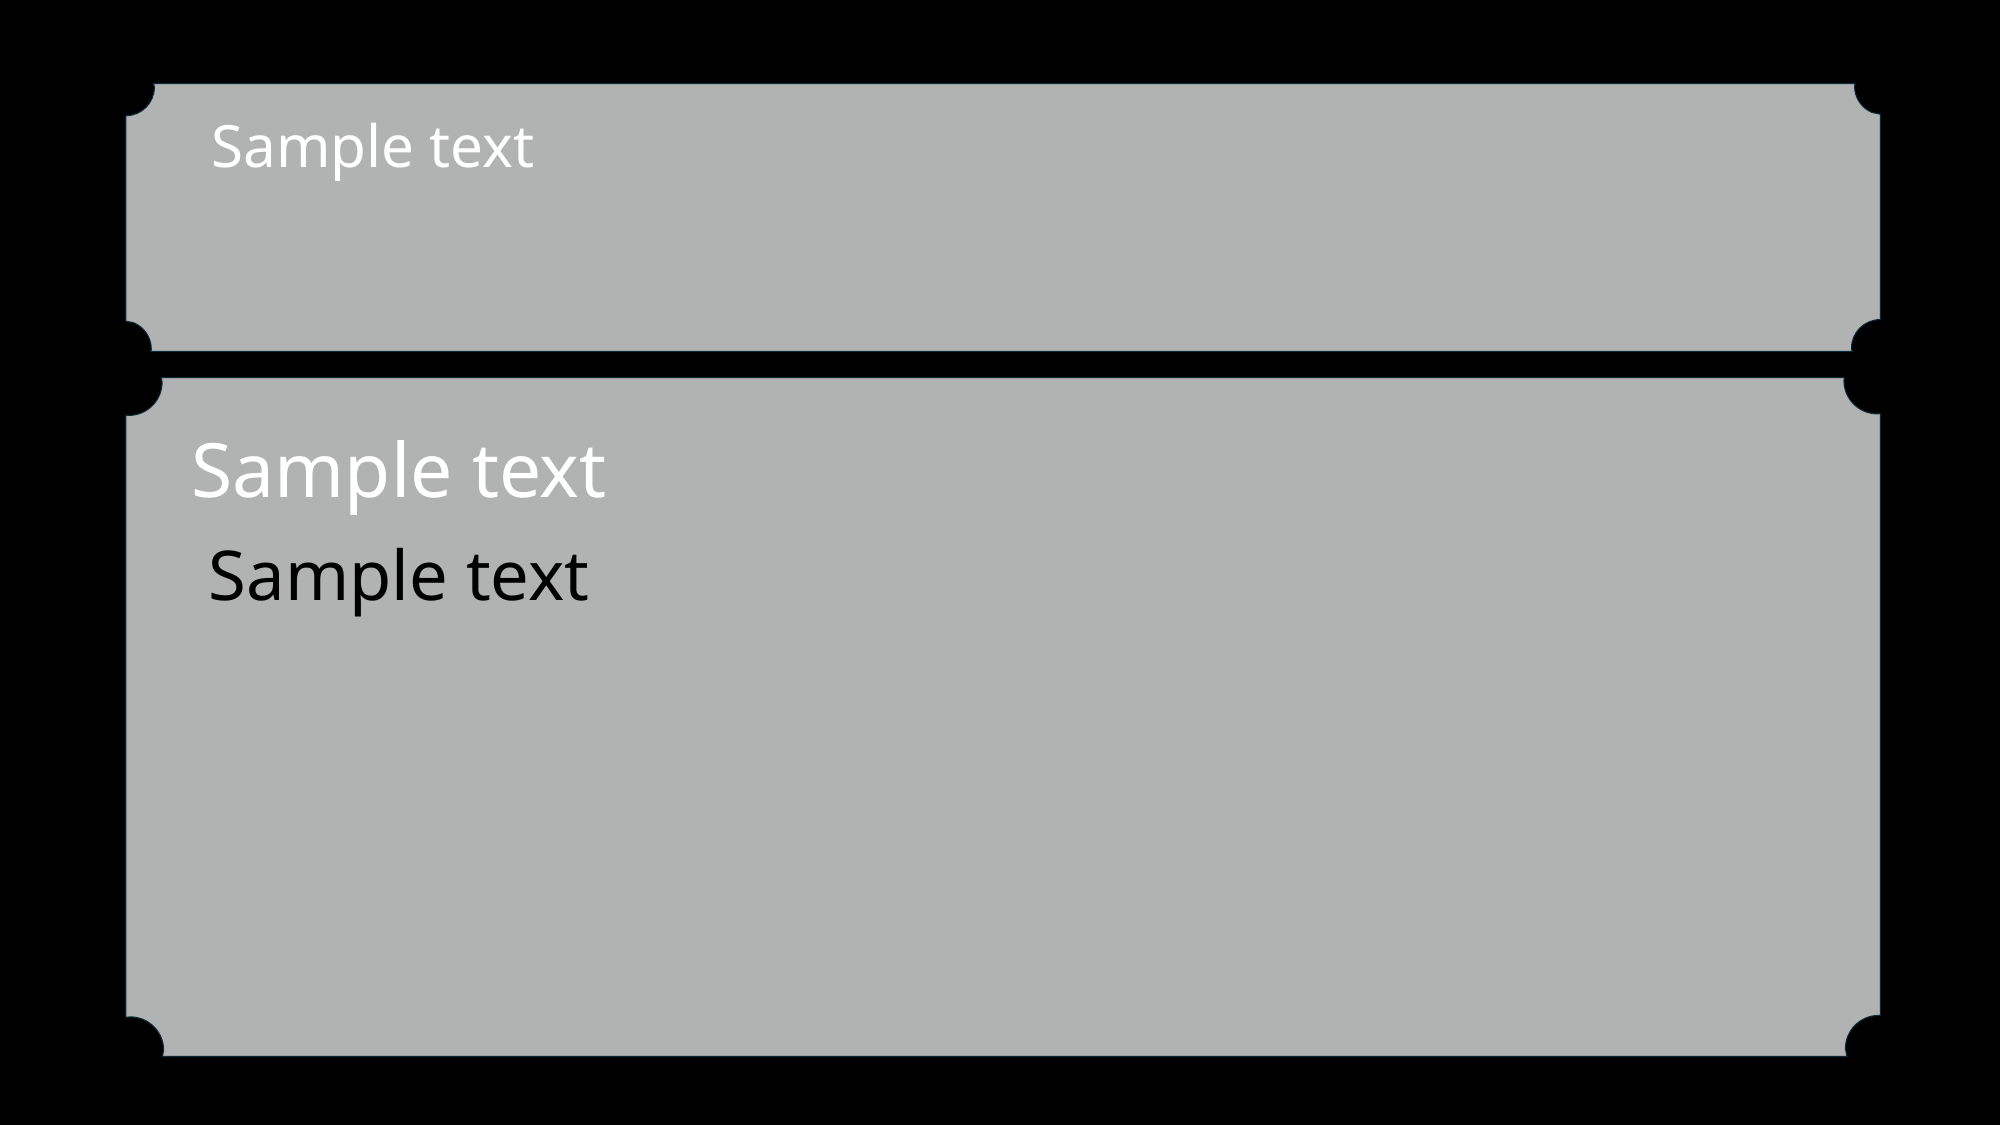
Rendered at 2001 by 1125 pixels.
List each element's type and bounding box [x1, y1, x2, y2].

text_box [125, 377, 1881, 1057]
text_box [125, 82, 1881, 352]
